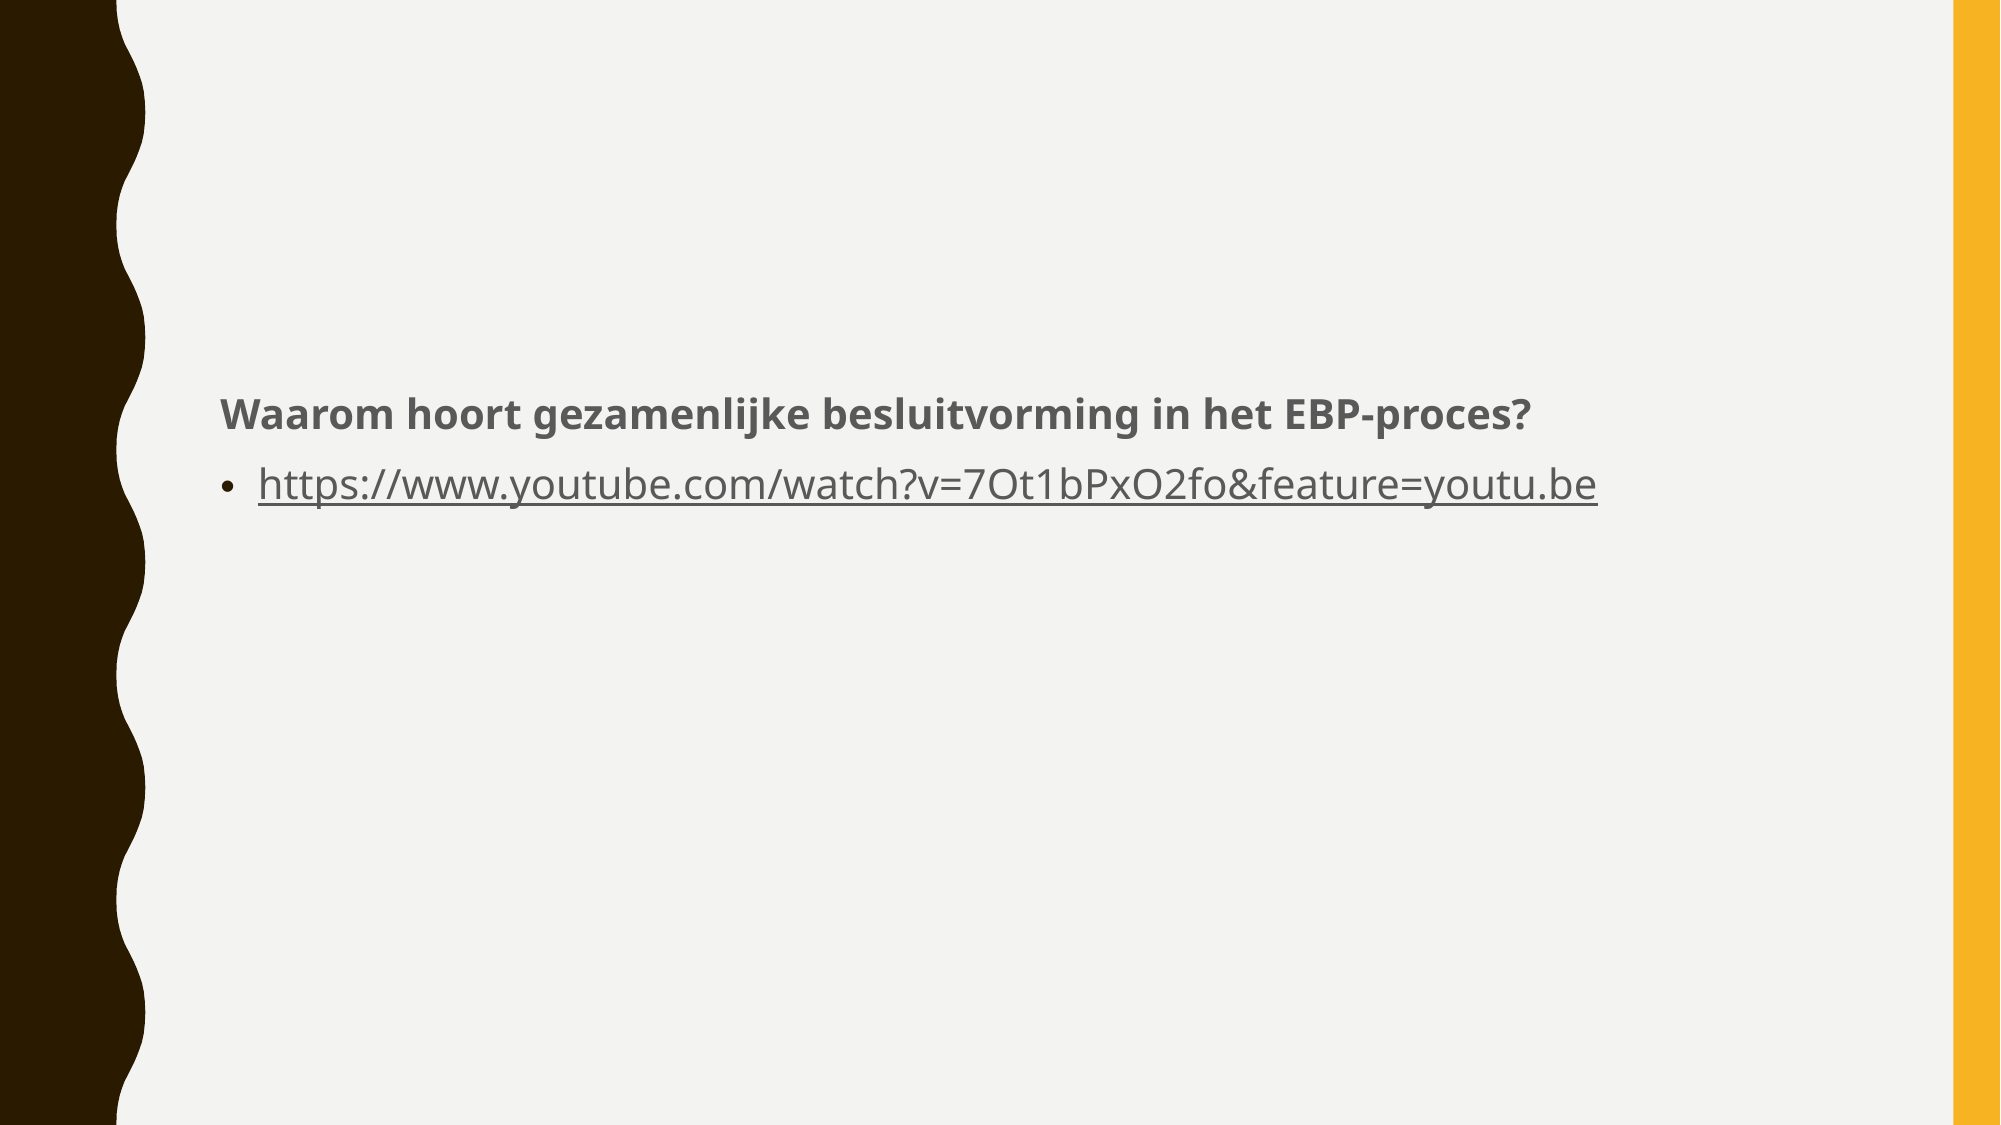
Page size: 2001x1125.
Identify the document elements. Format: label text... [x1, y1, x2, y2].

list Waarom hoort gezamenlijke besluitvorming in het EBP-proces? https://www.youtube.com/watch?v=7Ot1bPxO2fo&feature=youtu.be [205, 375, 1875, 965]
